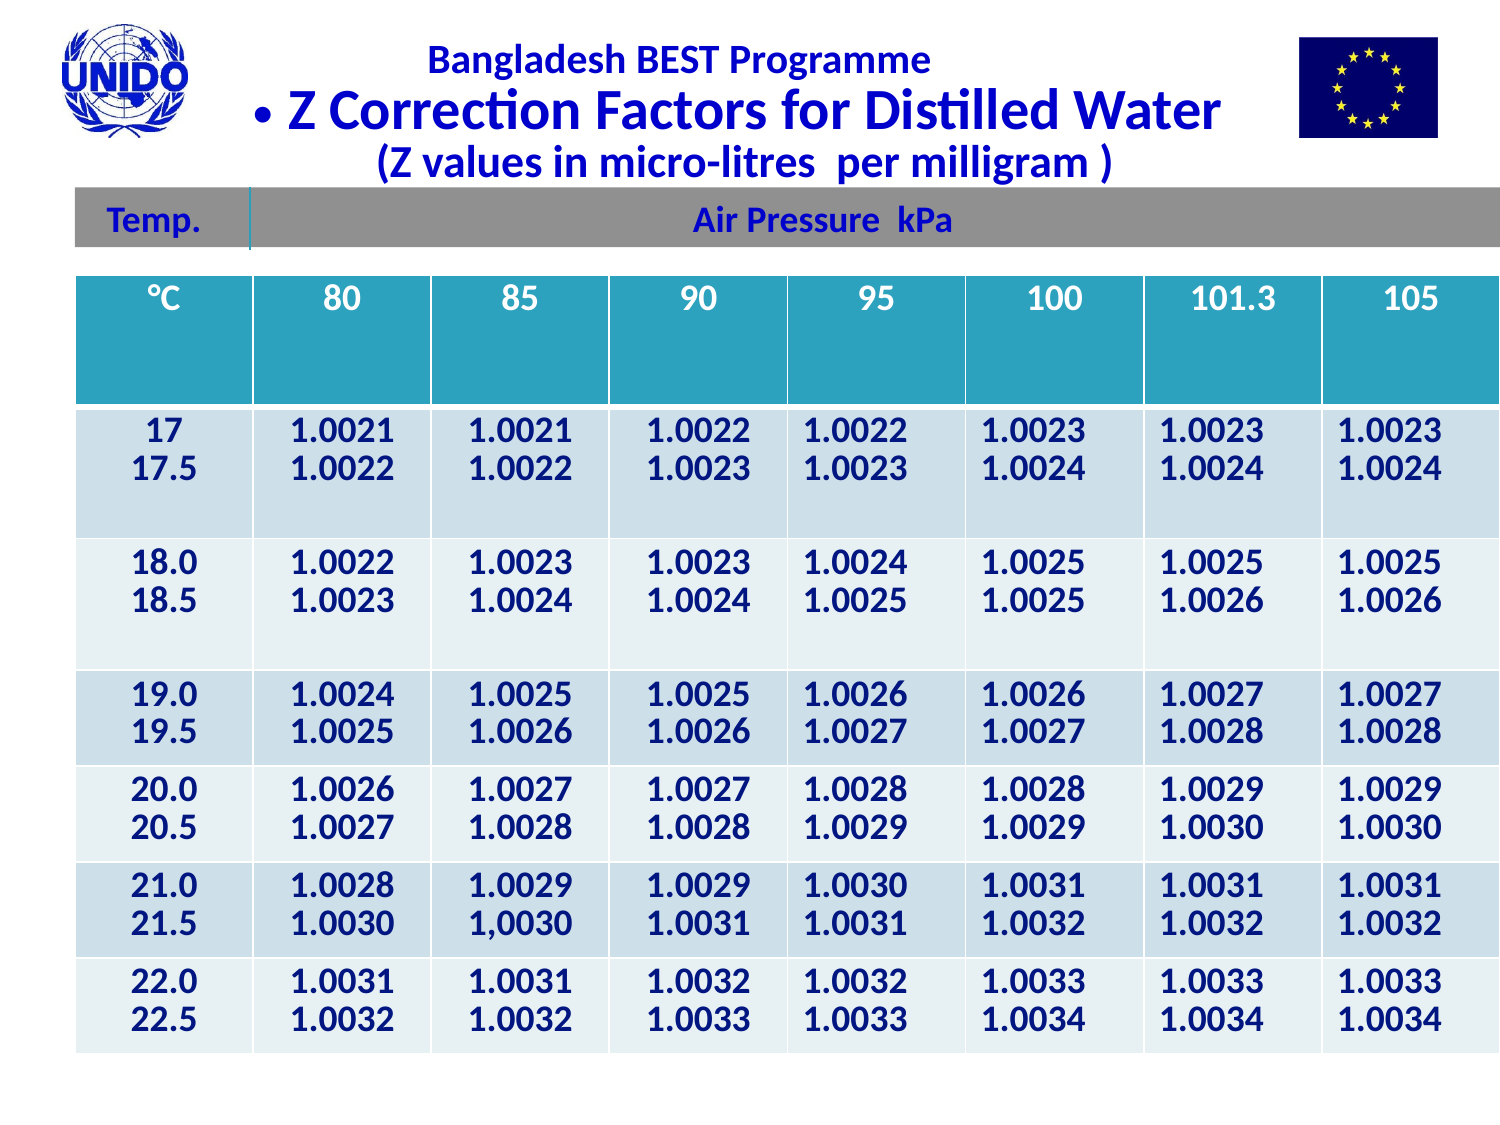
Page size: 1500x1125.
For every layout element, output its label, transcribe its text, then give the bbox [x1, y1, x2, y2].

table_cell 1.0024 1.0025 [254, 671, 430, 765]
table_cell 1.0031 1.0032 [432, 959, 608, 1053]
title Z Correction Factors for Distilled Water (Z values in micro-litres per milligram ) [99, 75, 1375, 187]
table_cell 1.0025 1.0026 [432, 671, 608, 765]
picture [1299, 37, 1438, 138]
table_cell 19.0 19.5 [76, 671, 252, 765]
table_cell 1.0024 1.0025 [788, 539, 965, 669]
table_cell 1.0029 1.0030 [1145, 767, 1321, 861]
table_cell 1.0026 1.0027 [966, 671, 1143, 765]
text_box Temp. Air Pressure kPa [74, 187, 249, 248]
table_cell 1.0025 1.0025 [966, 539, 1143, 669]
table_cell 1.0028 1.0029 [788, 767, 965, 861]
table_cell 1.0022 1.0023 [610, 410, 787, 538]
text_box Bangladesh BEST Programme [412, 24, 988, 90]
picture [62, 24, 188, 138]
table_cell 1.0027 1.0028 [1323, 671, 1499, 765]
table_cell 1.0029 1.0030 [1323, 767, 1499, 861]
table_cell 18.0 18.5 [76, 539, 252, 669]
table_header 90 [610, 276, 787, 404]
table_cell 1.0033 1.0034 [1323, 959, 1499, 1053]
table_cell 1.0033 1.0034 [966, 959, 1143, 1053]
table_cell 1.0023 1.0024 [1145, 410, 1321, 538]
table_cell 1.0031 1.0032 [966, 863, 1143, 957]
table_cell 1.0031 1.0032 [1145, 863, 1321, 957]
table_header 105 [1323, 276, 1499, 404]
table_cell 1.0025 1.0026 [610, 671, 787, 765]
table_cell 1.0030 1.0031 [788, 863, 965, 957]
table_cell 1.0028 1.0029 [966, 767, 1143, 861]
table_cell 1.0023 1.0024 [610, 539, 787, 669]
table_cell 1.0032 1.0033 [788, 959, 965, 1053]
table_cell 1.0028 1.0030 [254, 863, 430, 957]
table_header °C [76, 276, 252, 404]
table_header 95 [788, 276, 965, 404]
text_box Temp. Air Pressure kPa [251, 187, 1500, 248]
table_cell 1.0029 1.0031 [610, 863, 787, 957]
table_header 80 [254, 276, 430, 404]
table_header 100 [966, 276, 1143, 404]
table_cell 1.0022 1.0023 [788, 410, 965, 538]
table_cell 1.0021 1.0022 [254, 410, 430, 538]
table_cell 1.0021 1.0022 [432, 410, 608, 538]
table_cell 1.0031 1.0032 [1323, 863, 1499, 957]
table_cell 22.0 22.5 [76, 959, 252, 1053]
table_cell 1.0023 1.0024 [432, 539, 608, 669]
table_cell 1.0027 1.0028 [610, 767, 787, 861]
table_cell 1.0026 1.0027 [254, 767, 430, 861]
table_cell 20.0 20.5 [76, 767, 252, 861]
table_cell 1.0027 1.0028 [432, 767, 608, 861]
table_cell 1.0025 1.0026 [1145, 539, 1321, 669]
table_cell 1.0029 1,0030 [432, 863, 608, 957]
table_header 85 [432, 276, 608, 404]
table_header 101.3 [1145, 276, 1321, 404]
table_cell 1.0033 1.0034 [1145, 959, 1321, 1053]
table_cell 1.0026 1.0027 [788, 671, 965, 765]
table_cell 1.0027 1.0028 [1145, 671, 1321, 765]
table_cell 1.0022 1.0023 [254, 539, 430, 669]
table_cell 1.0023 1.0024 [1323, 410, 1499, 538]
table_cell 1.0031 1.0032 [254, 959, 430, 1053]
table_cell 1.0023 1.0024 [966, 410, 1143, 538]
table_cell 21.0 21.5 [76, 863, 252, 957]
table_cell 1.0025 1.0026 [1323, 539, 1499, 669]
table_cell 1.0032 1.0033 [610, 959, 787, 1053]
table_cell 17 17.5 [76, 410, 252, 538]
